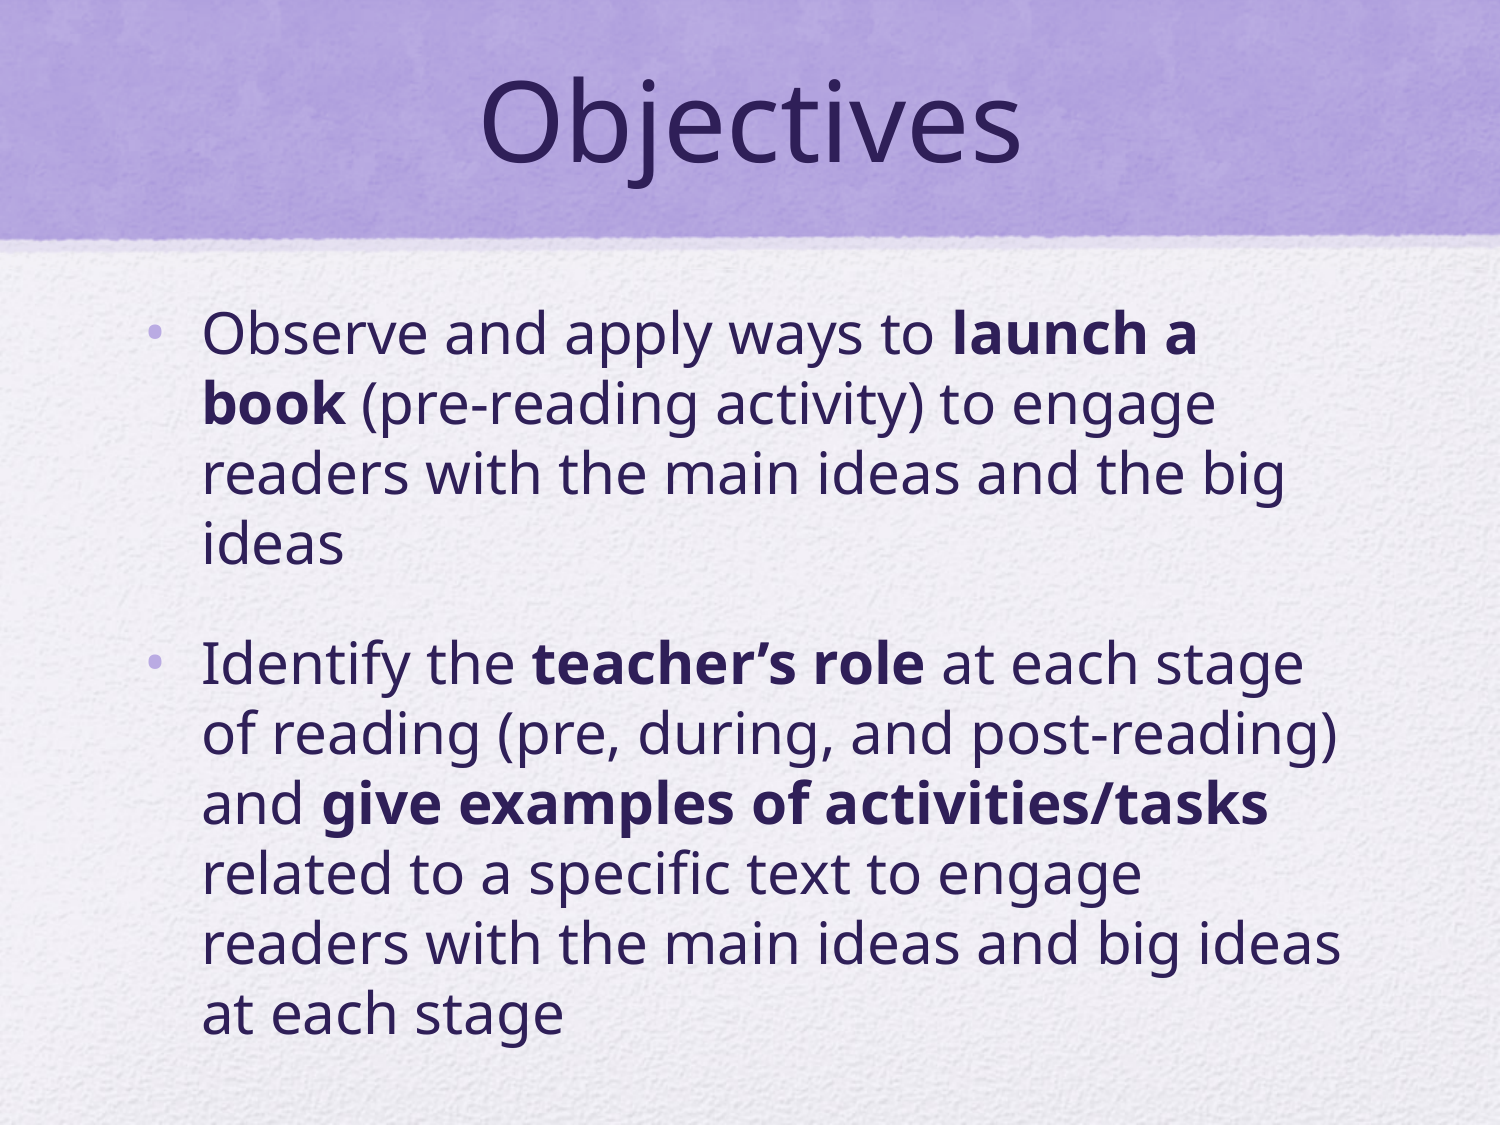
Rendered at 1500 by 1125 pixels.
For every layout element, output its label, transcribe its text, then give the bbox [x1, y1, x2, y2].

picture [0, 225, 1500, 1125]
list Observe and apply ways to launch a book (pre-reading activity) to engage readers with the main ideas and the big ideas Identify the teacher’s role at each stage of reading (pre, during, and post-reading) and give examples of activities/tasks related to a specific text to engage readers with the main ideas and big ideas at each stage [129, 288, 1372, 993]
title Objectives [129, 6, 1372, 239]
